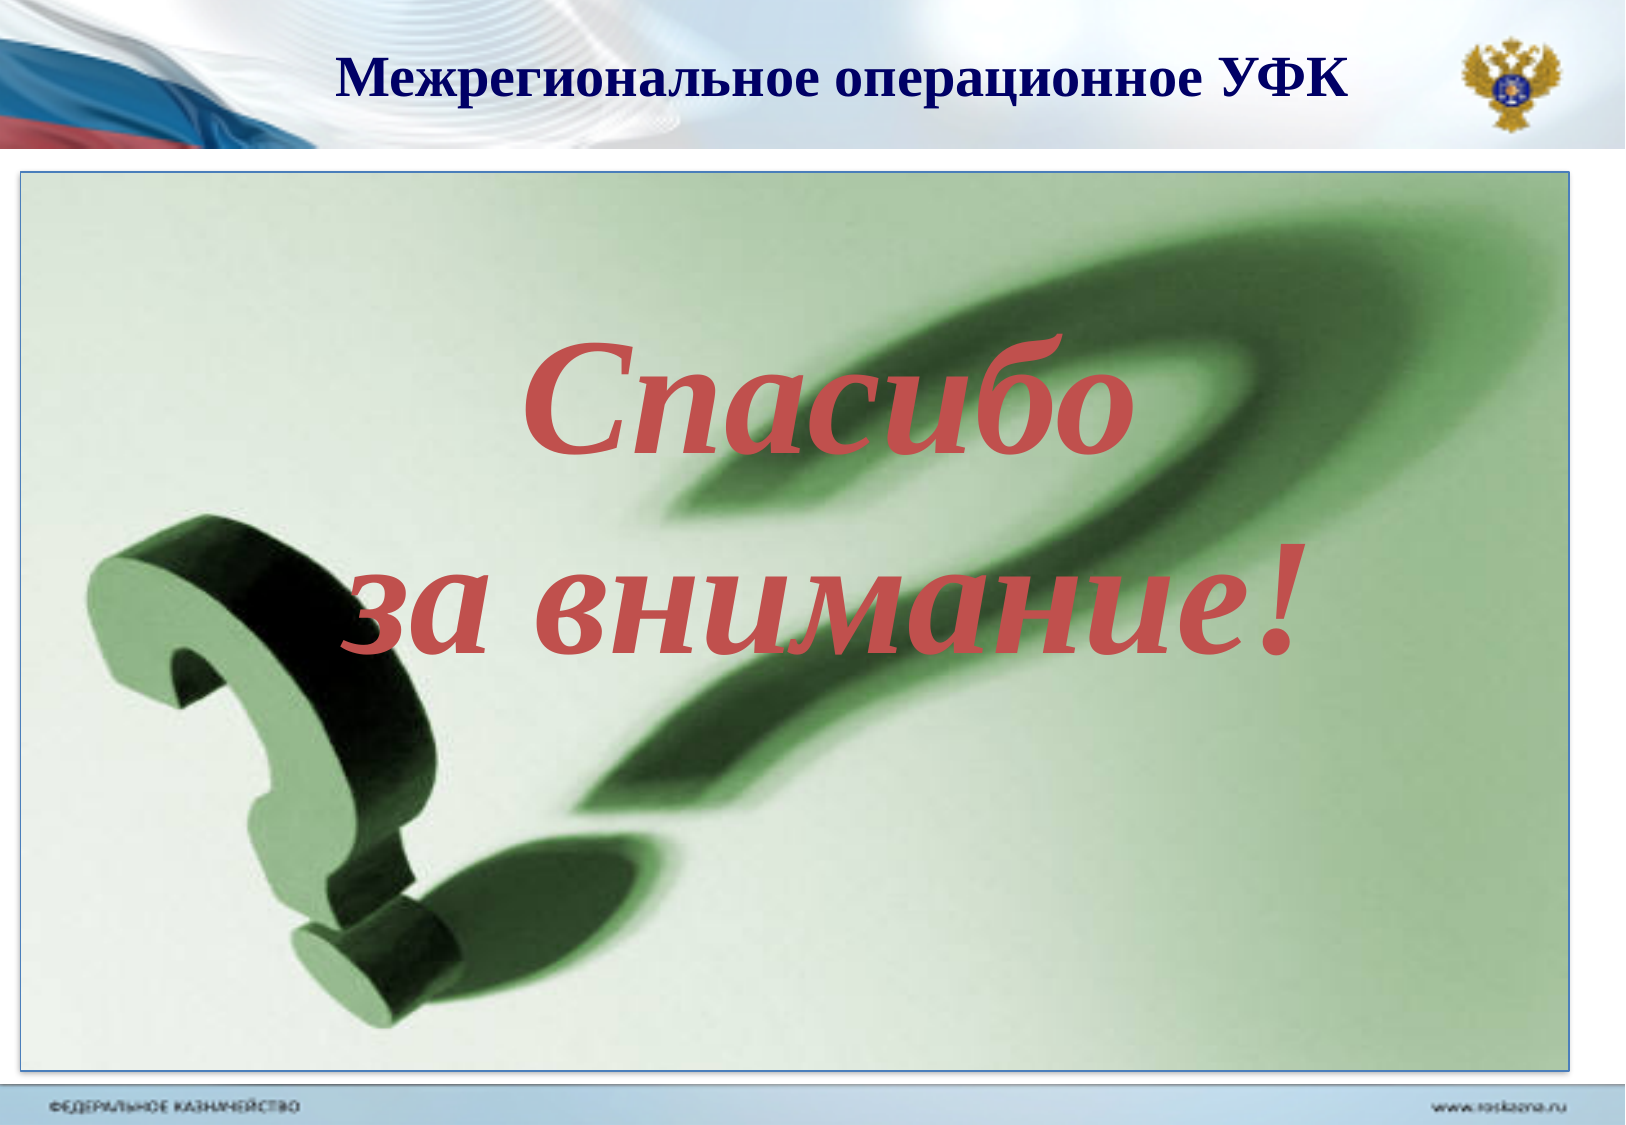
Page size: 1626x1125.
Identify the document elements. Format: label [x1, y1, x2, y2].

picture [0, 1084, 1625, 1125]
picture [20, 172, 1569, 1071]
picture [0, 0, 1625, 150]
text_box [80, 161, 1591, 352]
